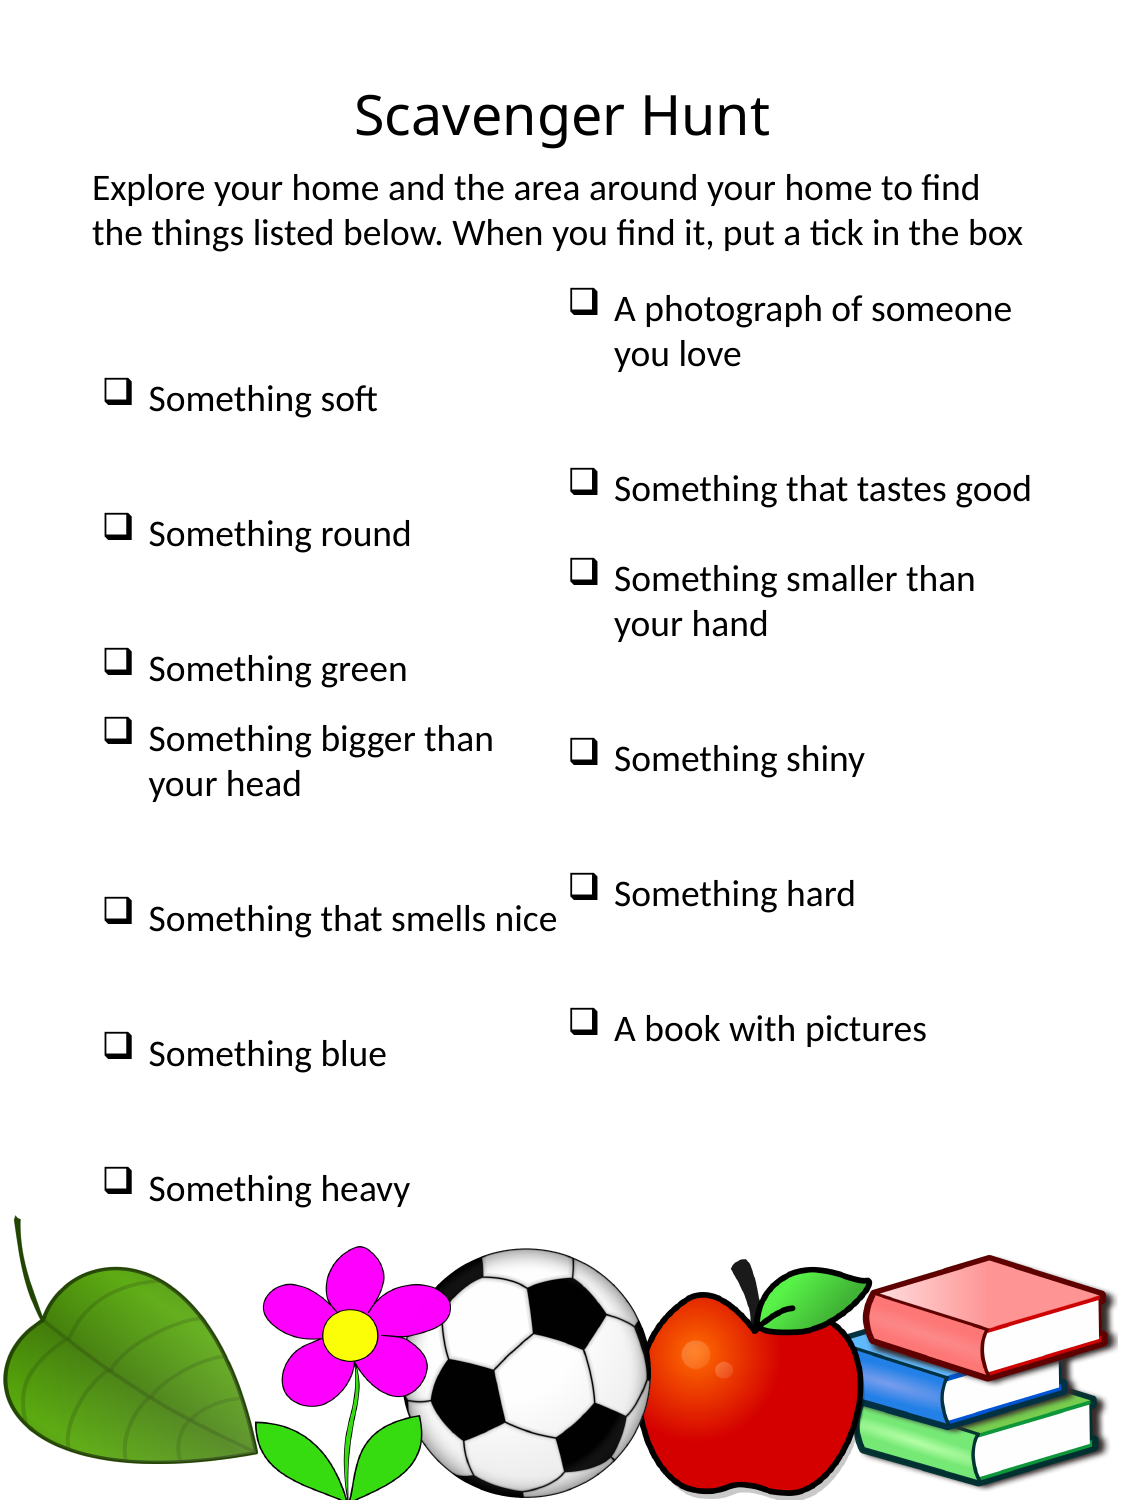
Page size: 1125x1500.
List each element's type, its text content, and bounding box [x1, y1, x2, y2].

text_box Explore your home and the area around your home to find the things listed below. When you find it, put a tick in the box [77, 155, 1048, 261]
text_box Something soft Something round Something green Something bigger than your head Something that smells nice Something blue Something heavy A photograph of someone you love Something that tastes good Something smaller than your hand Something shiny Something hard A book with pictures [86, 276, 1048, 1249]
picture [4, 1212, 1118, 1500]
title Scavenger Hunt [77, 79, 1048, 155]
